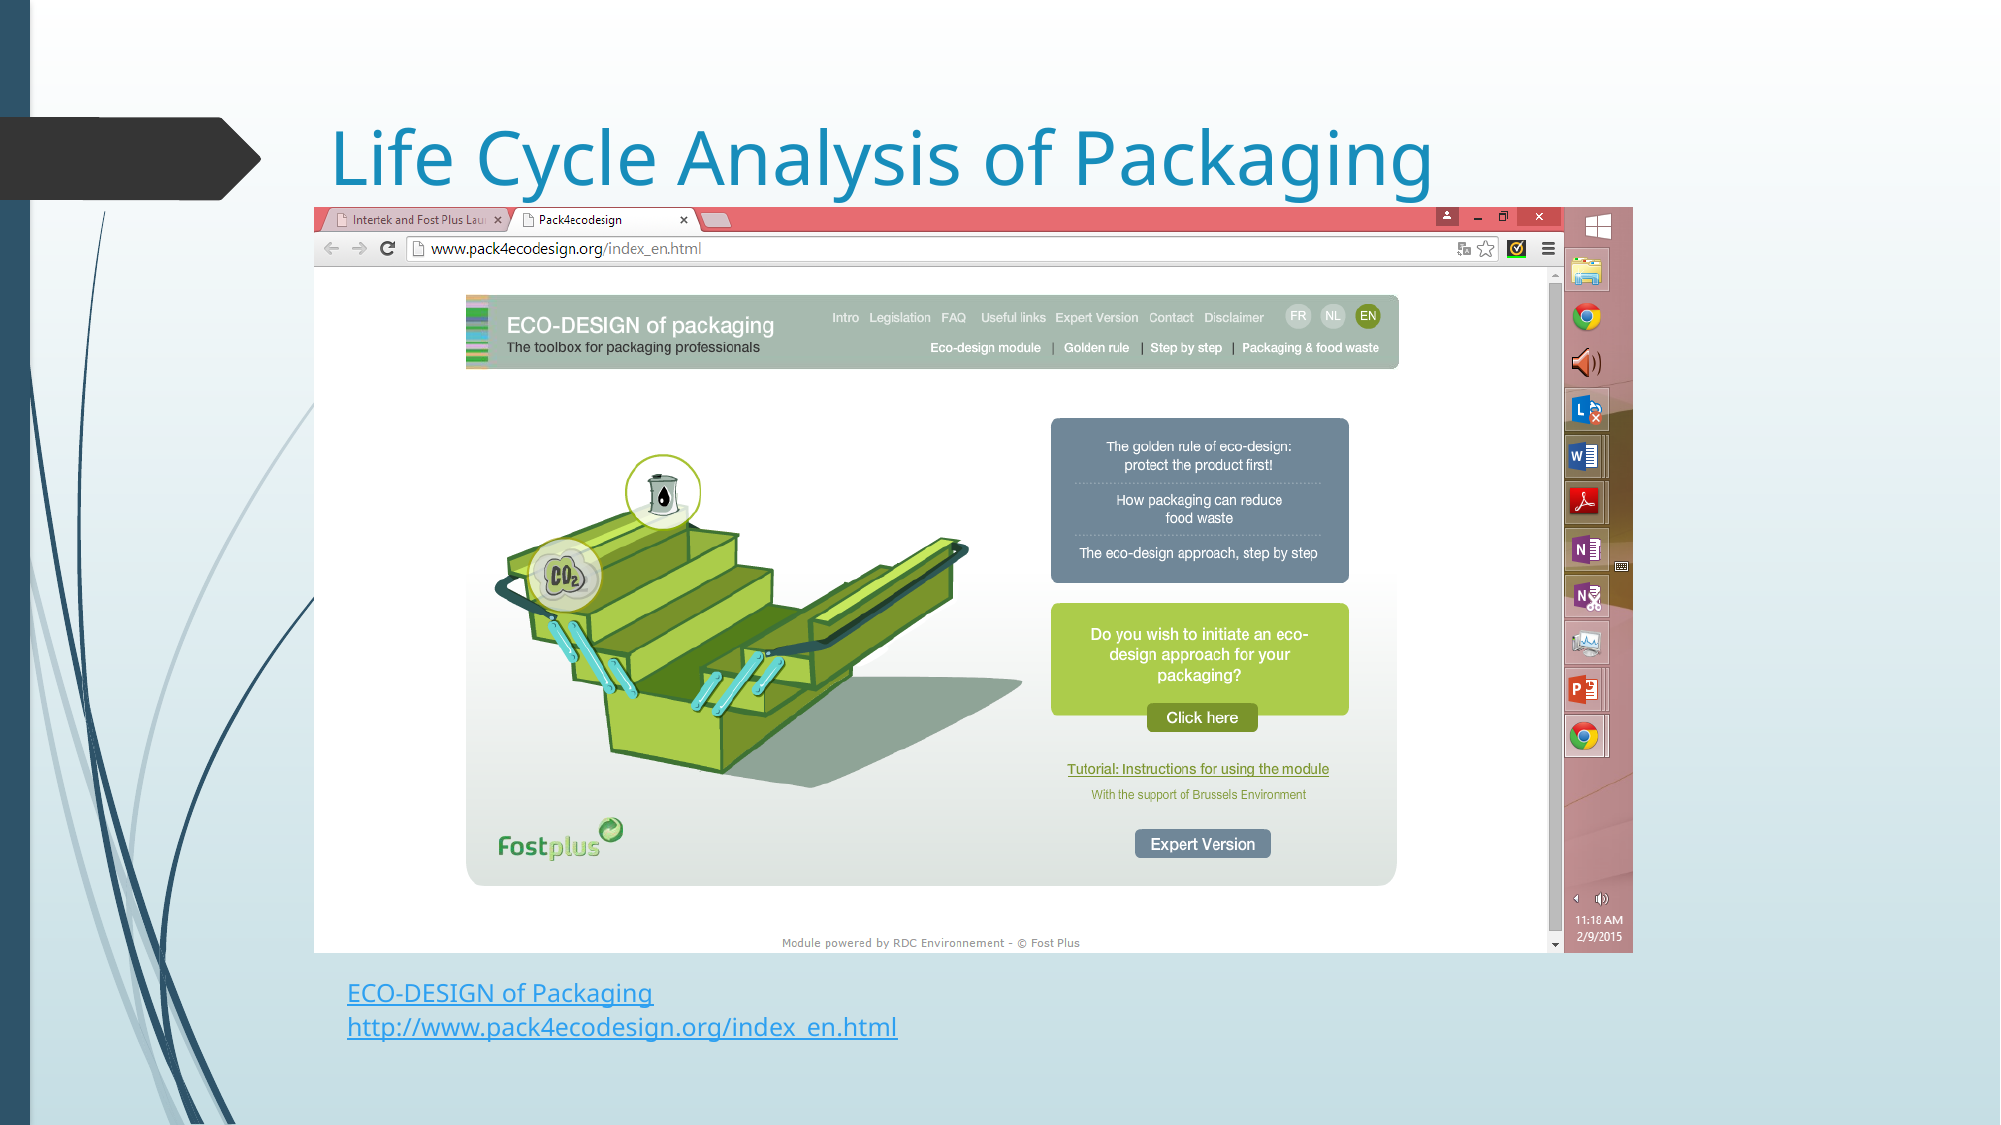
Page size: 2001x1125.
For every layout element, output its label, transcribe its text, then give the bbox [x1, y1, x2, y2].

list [313, 207, 1634, 953]
title Life Cycle Analysis of Packaging [314, 102, 1777, 313]
text_box ECO-DESIGN of Packaging http://www.pack4ecodesign.org/index_en.html [332, 969, 914, 1083]
